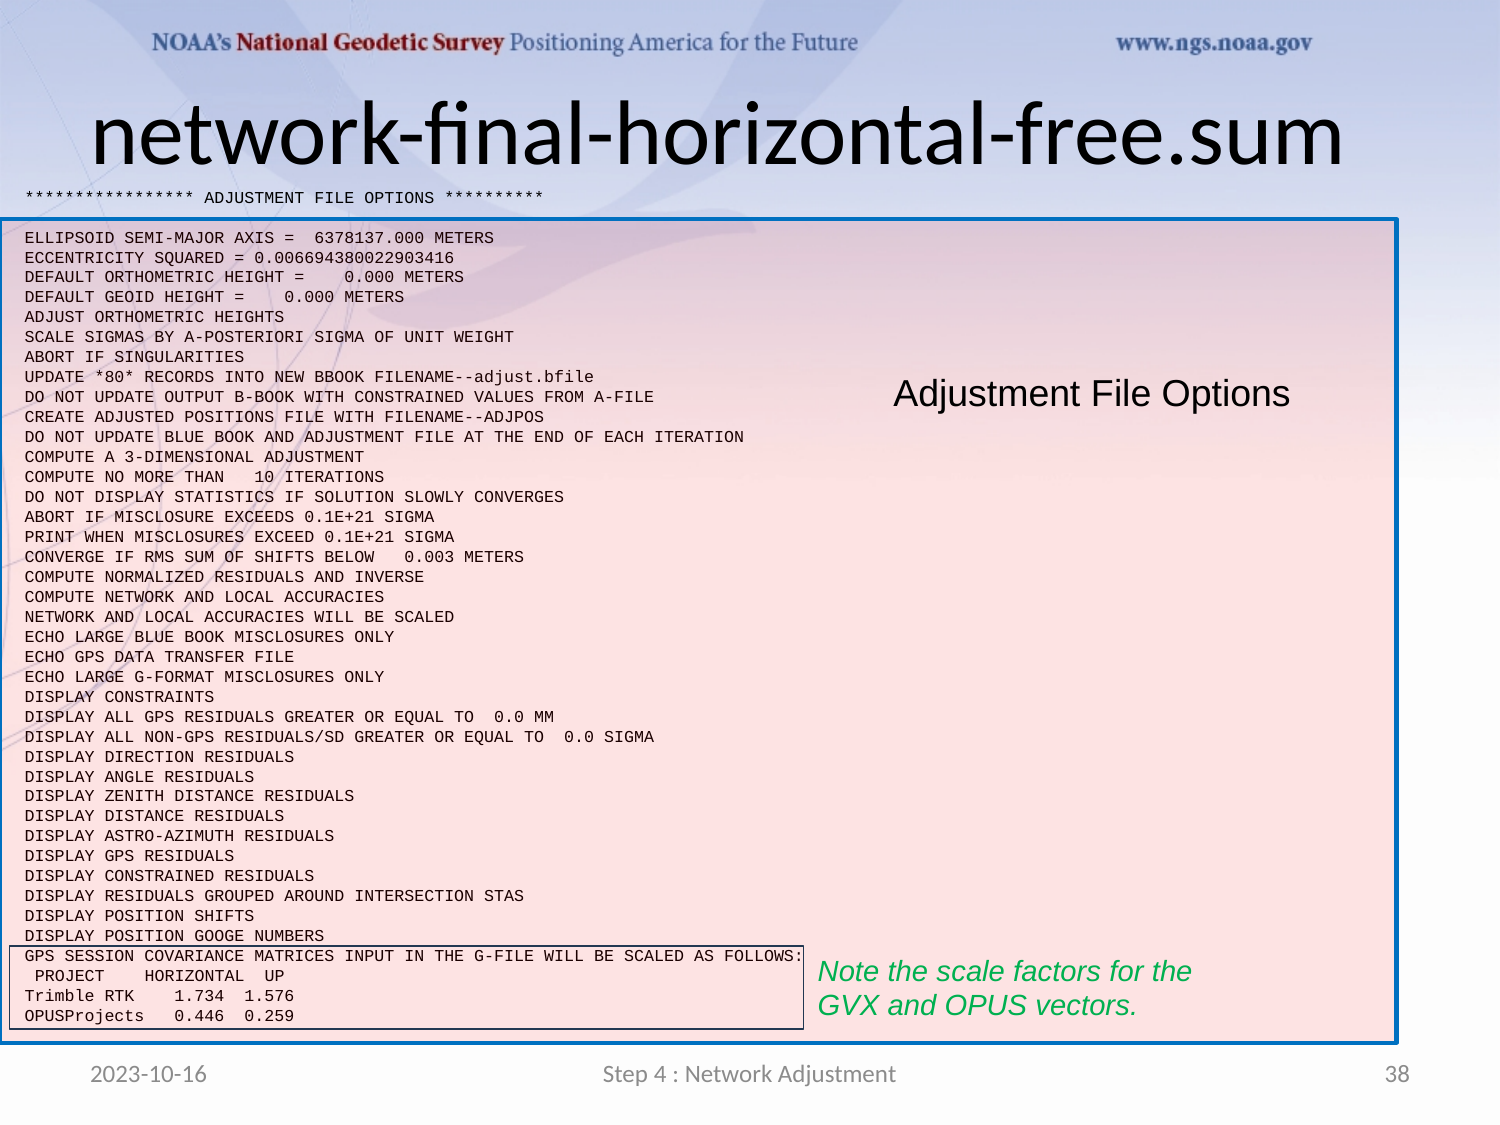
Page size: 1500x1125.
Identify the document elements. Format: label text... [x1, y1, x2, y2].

picture [0, 1053, 1500, 1125]
text_box Adjustment File Options [878, 361, 1306, 422]
text_box [7, 944, 806, 1031]
text_box ***************** ADJUSTMENT FILE OPTIONS ********** ELLIPSOID SEMI-MAJOR AXIS = 6378137.000 METERS ECCENTRICITY SQUARED = 0.006694380022903416 DEFAULT ORTHOMETRIC HEIGHT = 0.000 METERS DEFAULT GEOID HEIGHT = 0.000 METERS ADJUST ORTHOMETRIC HEIGHTS SCALE SIGMAS BY A-POSTERIORI SIGMA OF UNIT WEIGHT ABORT IF SINGULARITIES UPDATE *80* RECORDS INTO NEW BBOOK FILENAME--adjust.bfile DO NOT UPDATE OUTPUT B-BOOK WITH CONSTRAINED VALUES FROM A-FILE CREATE ADJUSTED POSITIONS FILE WITH FILENAME--ADJPOS DO NOT UPDATE BLUE BOOK AND ADJUSTMENT FILE AT THE END OF EACH ITERATION COMPUTE A 3-DIMENSIONAL ADJUSTMENT COMPUTE NO MORE THAN 10 ITERATIONS DO NOT DISPLAY STATISTICS IF SOLUTION SLOWLY CONVERGES ABORT IF MISCLOSURE EXCEEDS 0.1E+21 SIGMA PRINT WHEN MISCLOSURES EXCEED 0.1E+21 SIGMA CONVERGE IF RMS SUM OF SHIFTS BELOW 0.003 METERS COMPUTE NORMALIZED RESIDUALS AND INVERSE COMPUTE NETWORK AND LOCAL ACCURACIES NETWORK AND LOCAL ACCURACIES WILL BE SCALED ECHO LARGE BLUE BOOK MISCLOSURES ONLY ECHO GPS DATA TRANSFER FILE ECHO LARGE G-FORMAT MISCLOSURES ONLY DISPLAY CONSTRAINTS DISPLAY ALL GPS RESIDUALS GREATER OR EQUAL TO 0.0 MM DISPLAY ALL NON-GPS RESIDUALS/SD GREATER OR EQUAL TO 0.0 SIGMA DISPLAY DIRECTION RESIDUALS DISPLAY ANGLE RESIDUALS DISPLAY ZENITH DISTANCE RESIDUALS DISPLAY DISTANCE RESIDUALS DISPLAY ASTRO-AZIMUTH RESIDUALS DISPLAY GPS RESIDUALS DISPLAY CONSTRAINED RESIDUALS DISPLAY RESIDUALS GROUPED AROUND INTERSECTION STAS DISPLAY POSITION SHIFTS DISPLAY POSITION GOOGE NUMBERS GPS SESSION COVARIANCE MATRICES INPUT IN THE G-FILE WILL BE SCALED AS FOLLOWS: PROJECT HORIZONTAL UP Trimble RTK 1.734 1.576 OPUSProjects 0.446 0.259 [0, 179, 1500, 1053]
picture [0, 0, 1500, 179]
slide_number 38 [1074, 1053, 1425, 1103]
text_box Note the scale factors for the GVX and OPUS vectors. [806, 944, 1218, 1030]
footer Step 4 : Network Adjustment [512, 1053, 988, 1103]
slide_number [75, 1053, 425, 1103]
title network-final-horizontal-free.sum [74, 74, 1426, 179]
text_box [0, 217, 1399, 1045]
